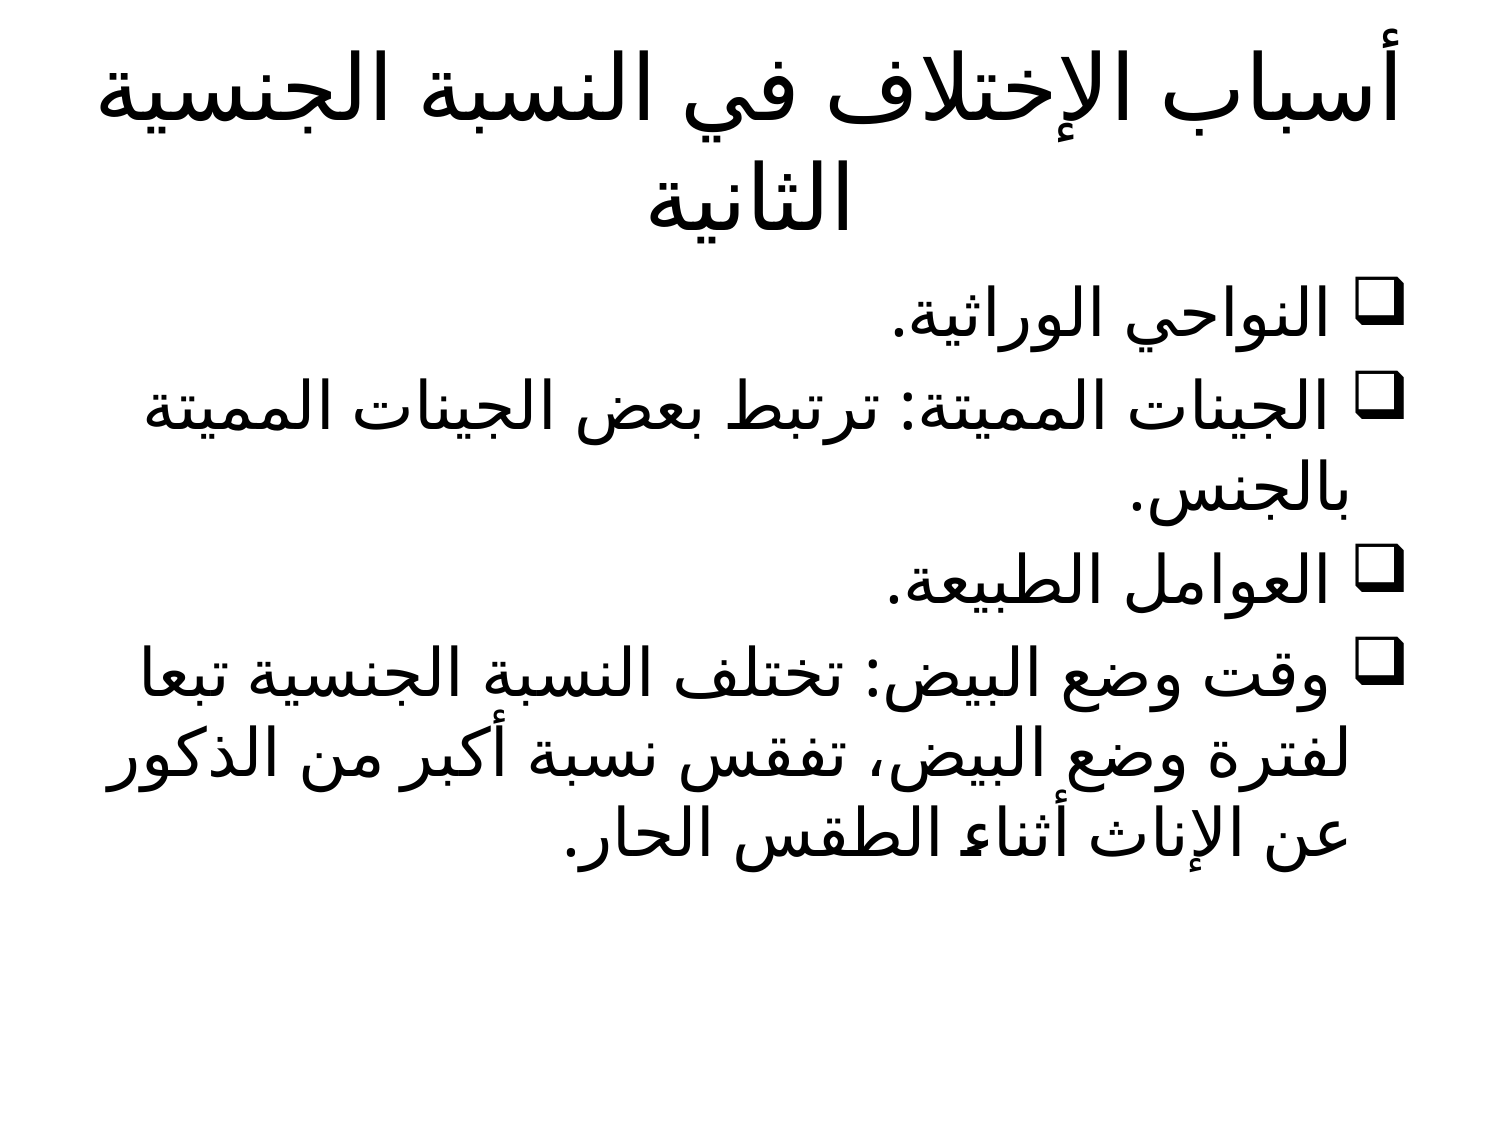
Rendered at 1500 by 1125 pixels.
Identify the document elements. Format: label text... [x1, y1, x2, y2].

title أسباب الإختلاف في النسبة الجنسية الثانية [75, 45, 1425, 233]
list النواحي الوراثية. الجينات المميتة: ترتبط بعض الجينات المميتة بالجنس. العوامل الطبيعة. وقت وضع البيض: تختلف النسبة الجنسية تبعا لفترة وضع البيض، تفقس نسبة أكبر من الذكور عن الإناث أثناء الطقس الحار. [75, 262, 1425, 1005]
